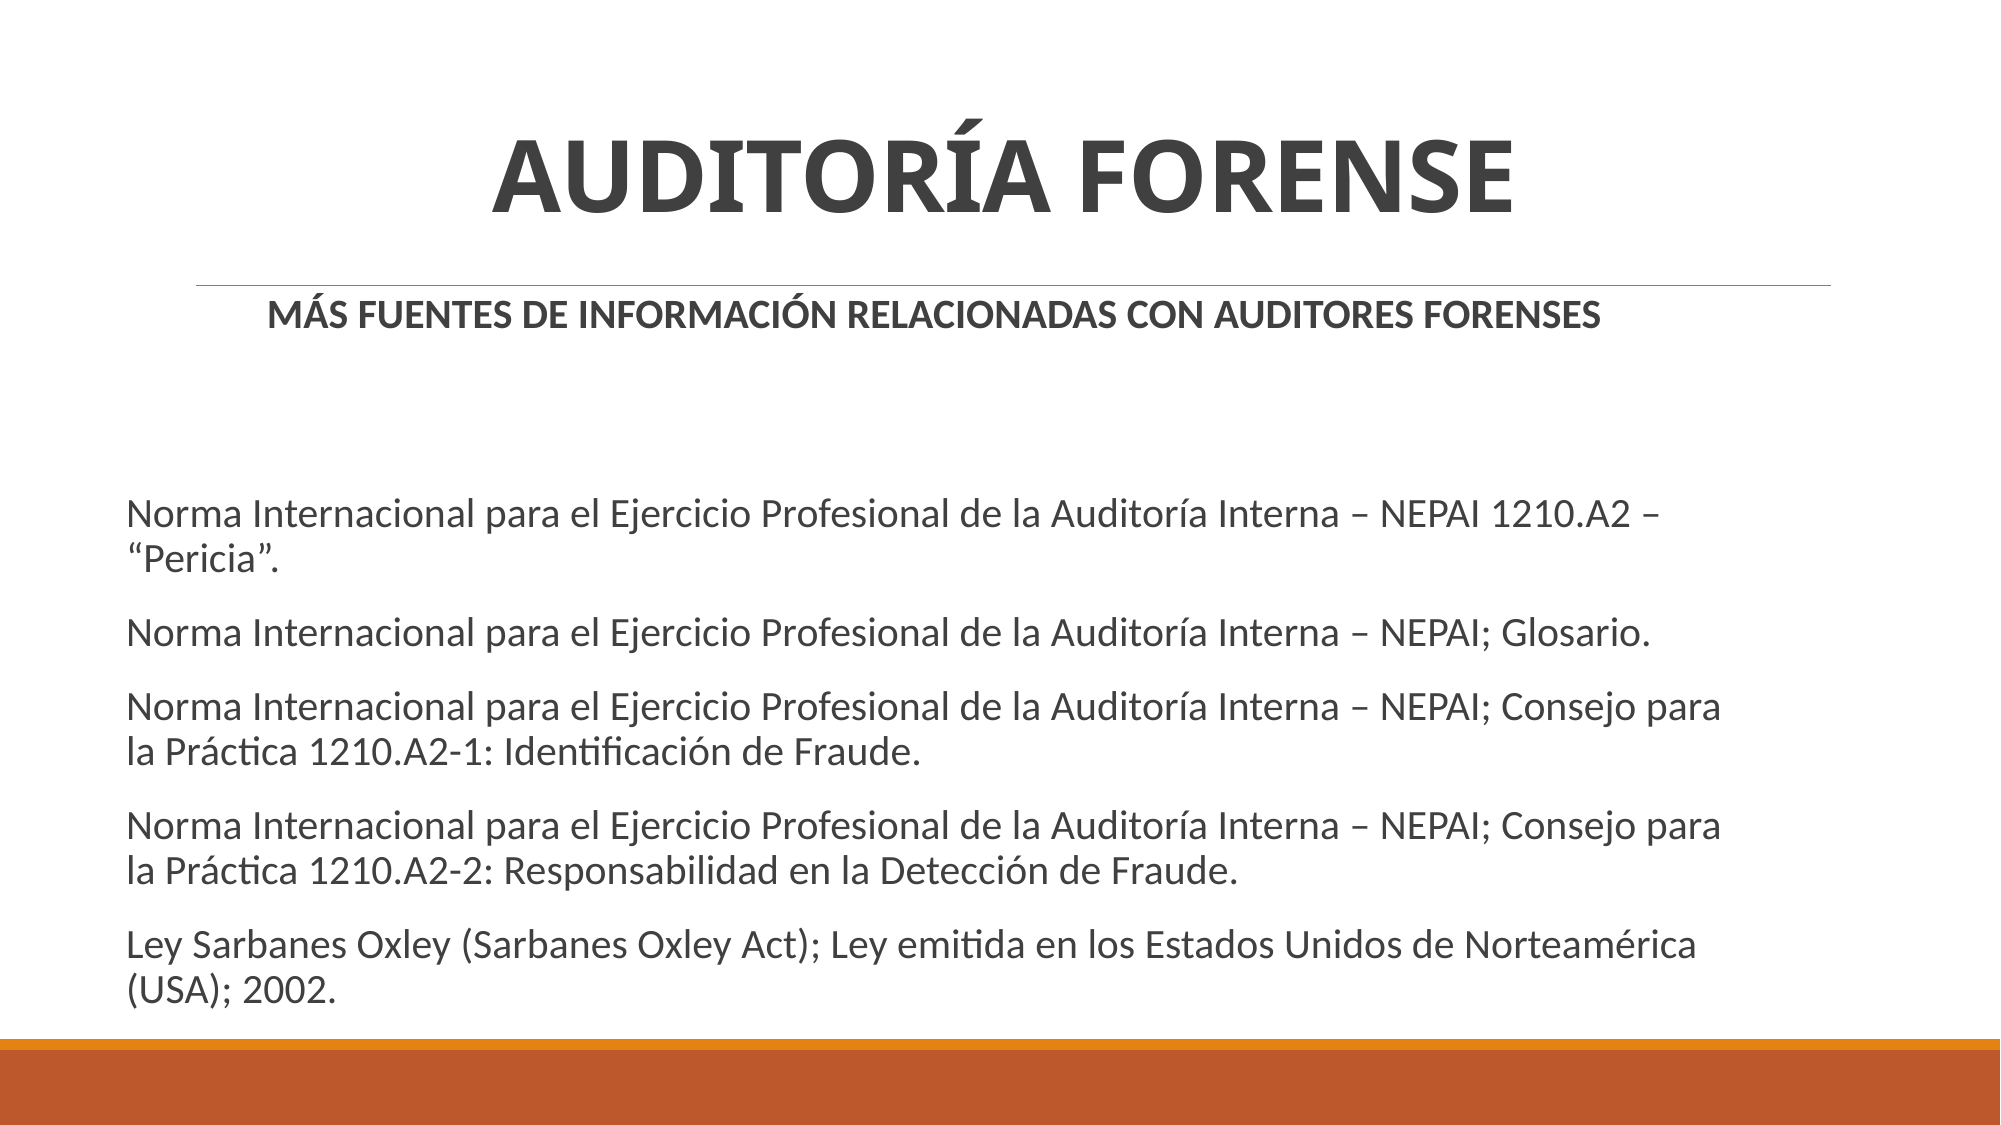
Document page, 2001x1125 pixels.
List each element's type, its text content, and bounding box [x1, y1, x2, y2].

list MÁS FUENTES DE INFORMACIÓN RELACIONADAS CON AUDITORES FORENSES Norma Internacional para el Ejercicio Profesional de la Auditoría Interna – NEPAI 1210.A2 – “Pericia”. Norma Internacional para el Ejercicio Profesional de la Auditoría Interna – NEPAI; Glosario. Norma Internacional para el Ejercicio Profesional de la Auditoría Interna – NEPAI; Consejo para la Práctica 1210.A2-1: Identificación de Fraude. Norma Internacional para el Ejercicio Profesional de la Auditoría Interna – NEPAI; Consejo para la Práctica 1210.A2-2: Responsabilidad en la Detección de Fraude. Ley Sarbanes Oxley (Sarbanes Oxley Act); Ley emitida en los Estados Unidos de Norteamérica (USA); 2002. [111, 285, 1758, 1063]
title AUDITORÍA FORENSE [180, 57, 1830, 241]
